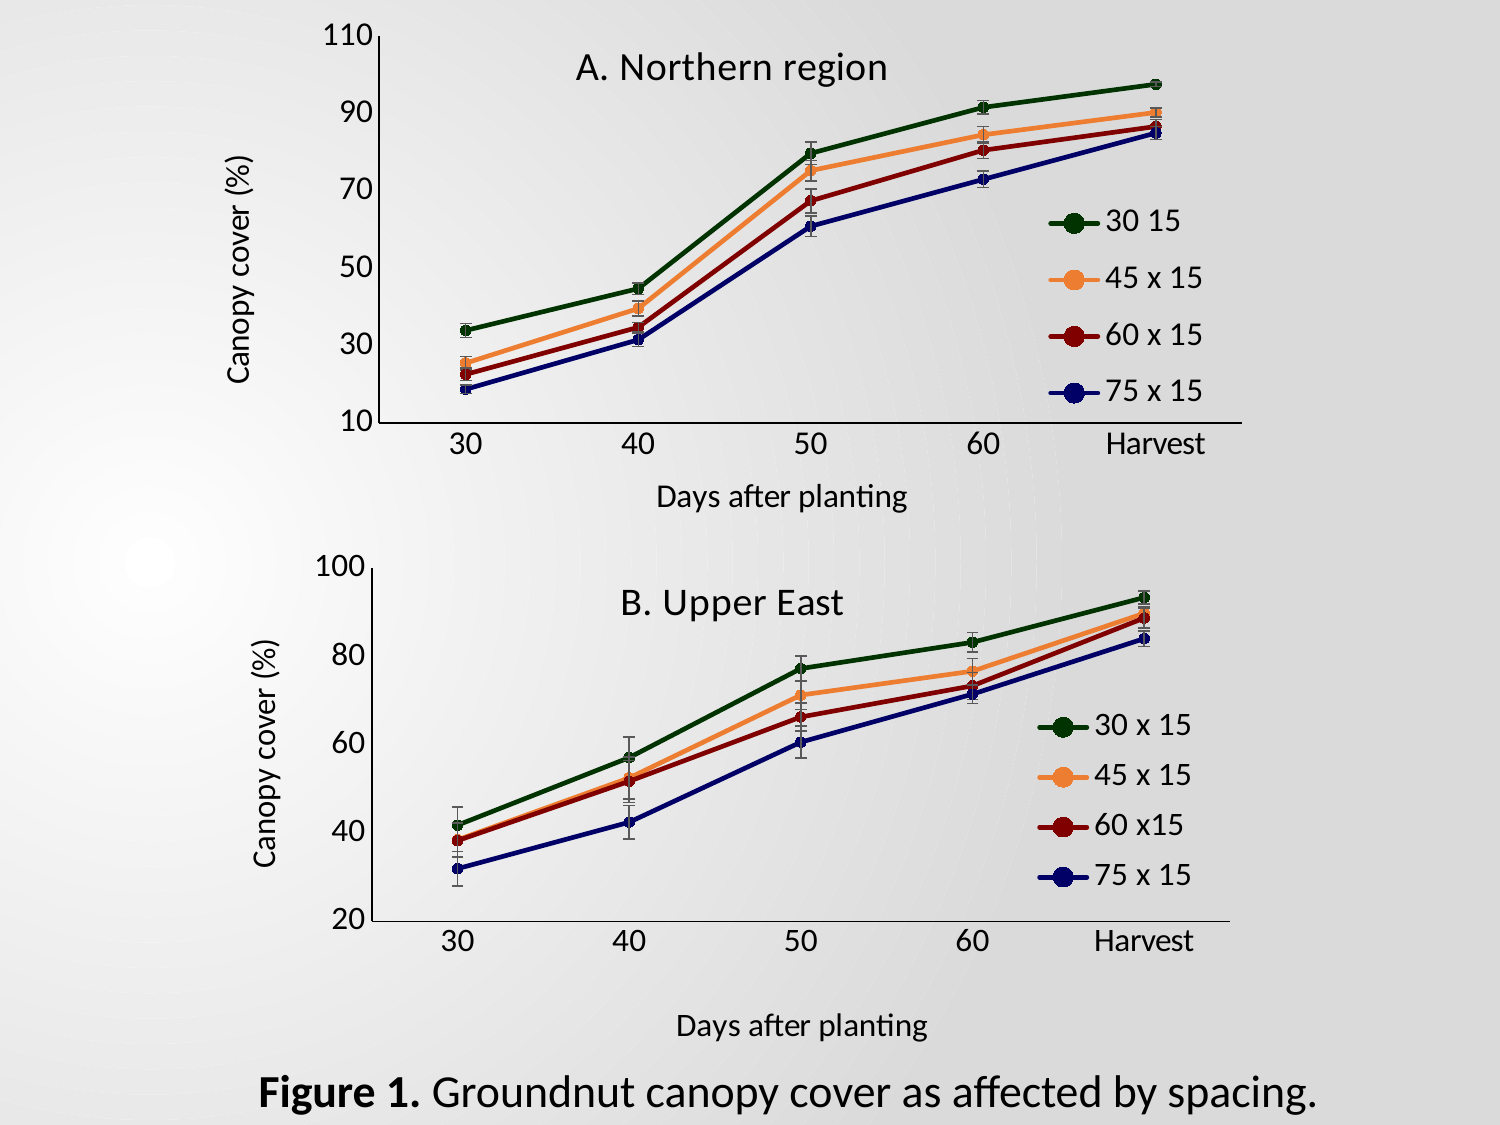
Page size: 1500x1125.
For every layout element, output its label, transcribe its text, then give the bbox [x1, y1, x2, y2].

list Figure 1. Groundnut canopy cover as affected by spacing. [225, 1054, 1375, 1115]
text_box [202, 18, 1263, 1055]
